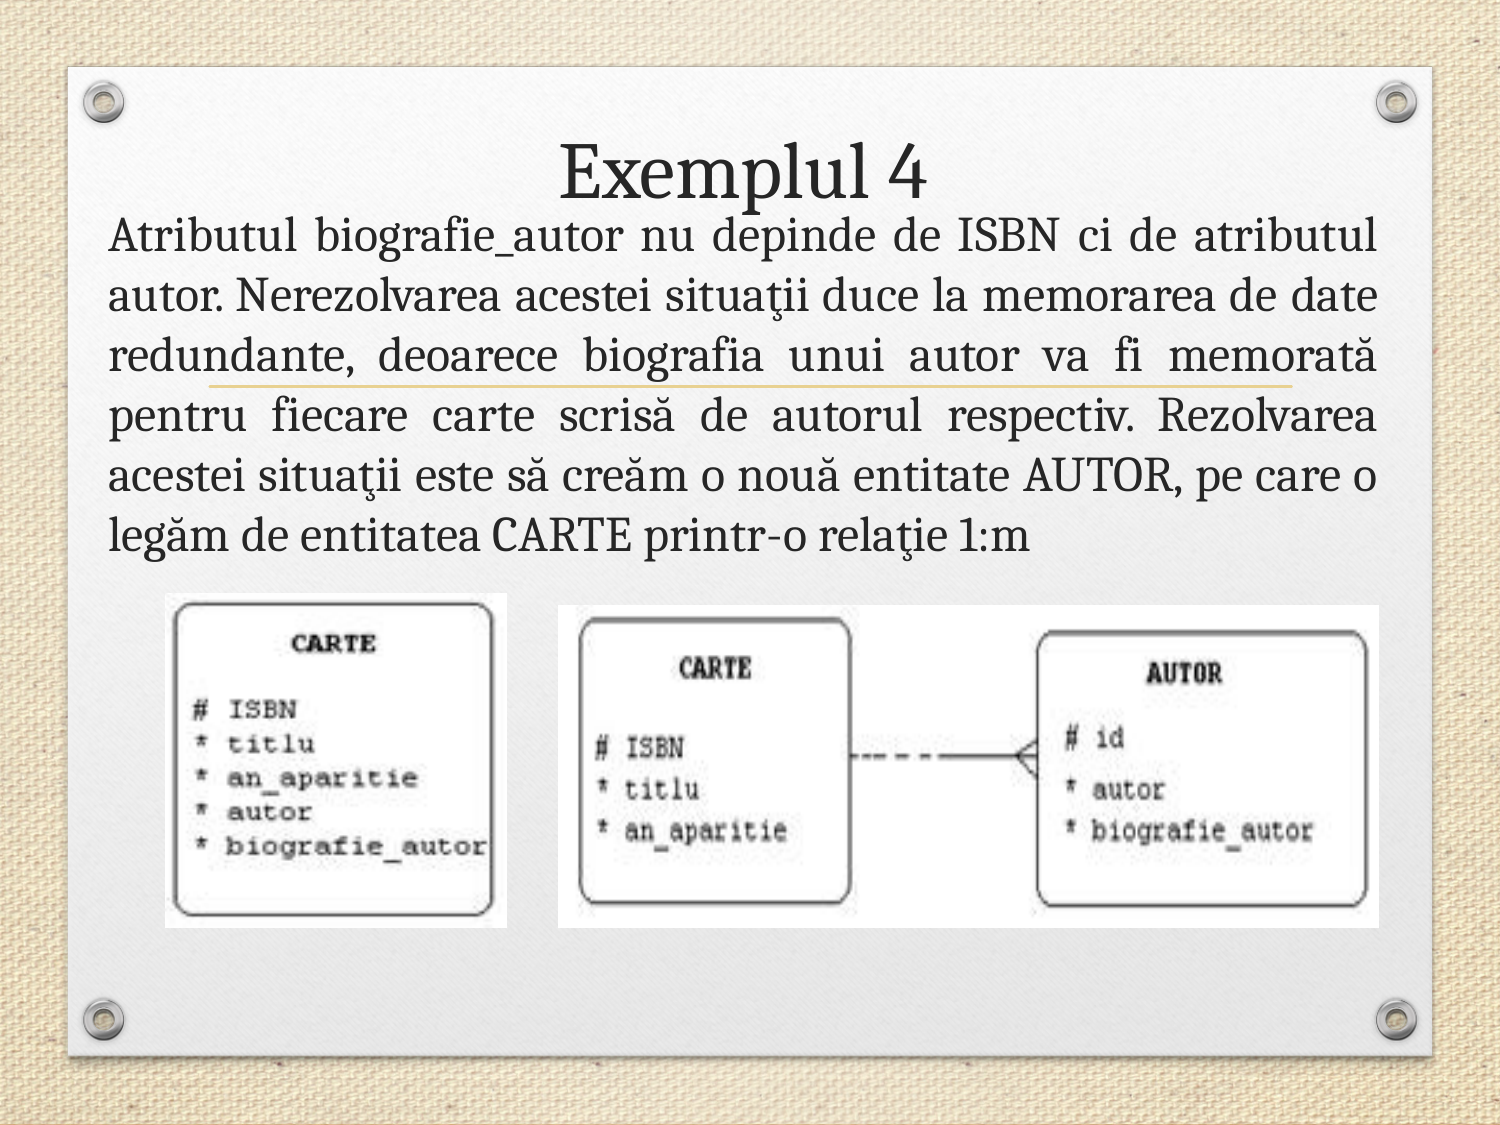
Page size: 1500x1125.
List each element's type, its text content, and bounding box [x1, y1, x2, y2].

picture [0, 0, 1500, 1125]
title Atributul biografie_autor nu depinde de ISBN ci de atributul autor. Nerezolvarea acestei situaţii duce la memorarea de date redundante, deoarece biografia unui autor va fi memorată pentru fiecare carte scrisă de autorul respectiv. Rezolvarea acestei situaţii este să creăm o nouă entitate AUTOR, pe care o legăm de entitatea CARTE printr-o relaţie 1:m [93, 176, 1394, 586]
text_box Exemplul 4 [185, 110, 1302, 223]
